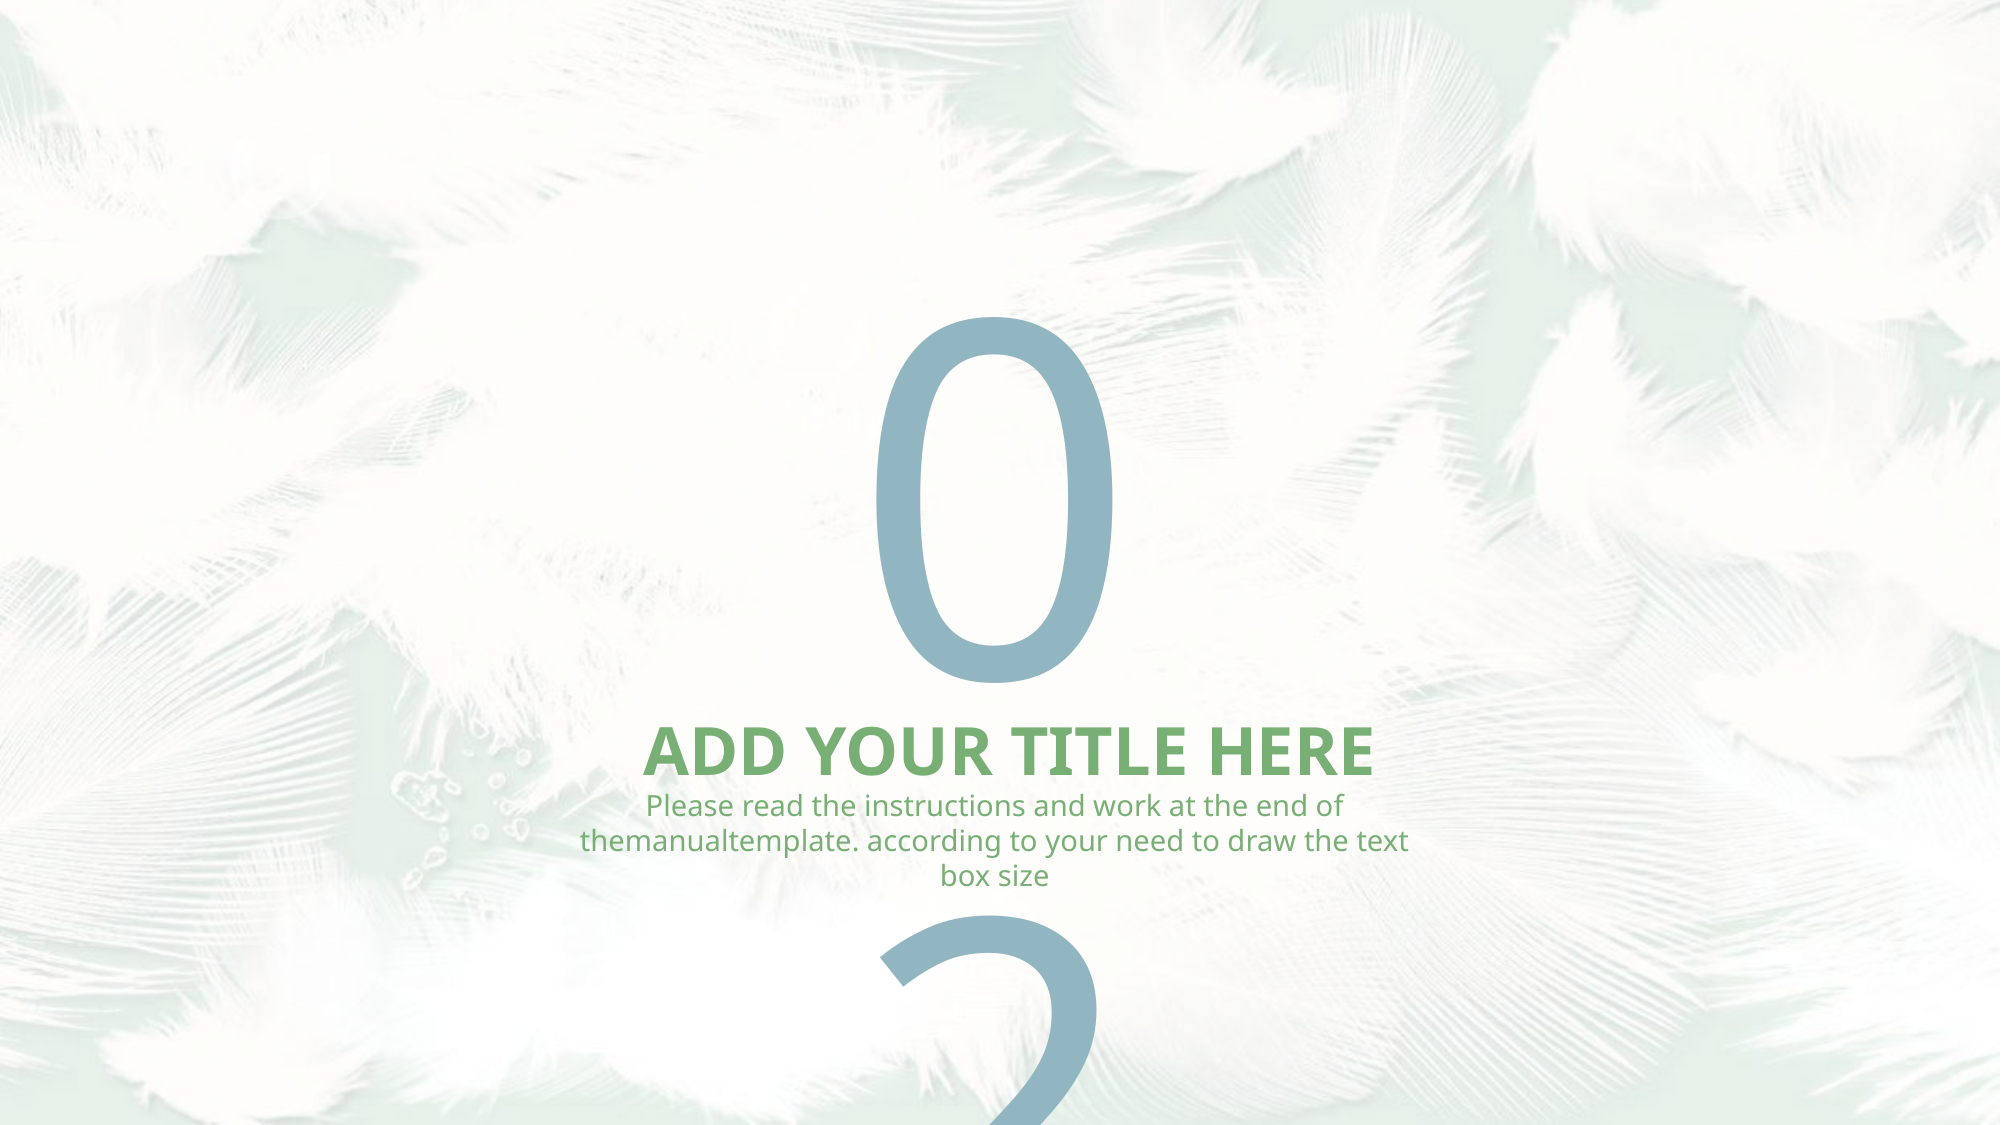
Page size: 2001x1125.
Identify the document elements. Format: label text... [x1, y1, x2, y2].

text_box 39% [0, 0, 2000, 1125]
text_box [579, 701, 1411, 894]
text_box 02 [734, 894, 1256, 1125]
text_box 02 [734, 173, 1256, 701]
